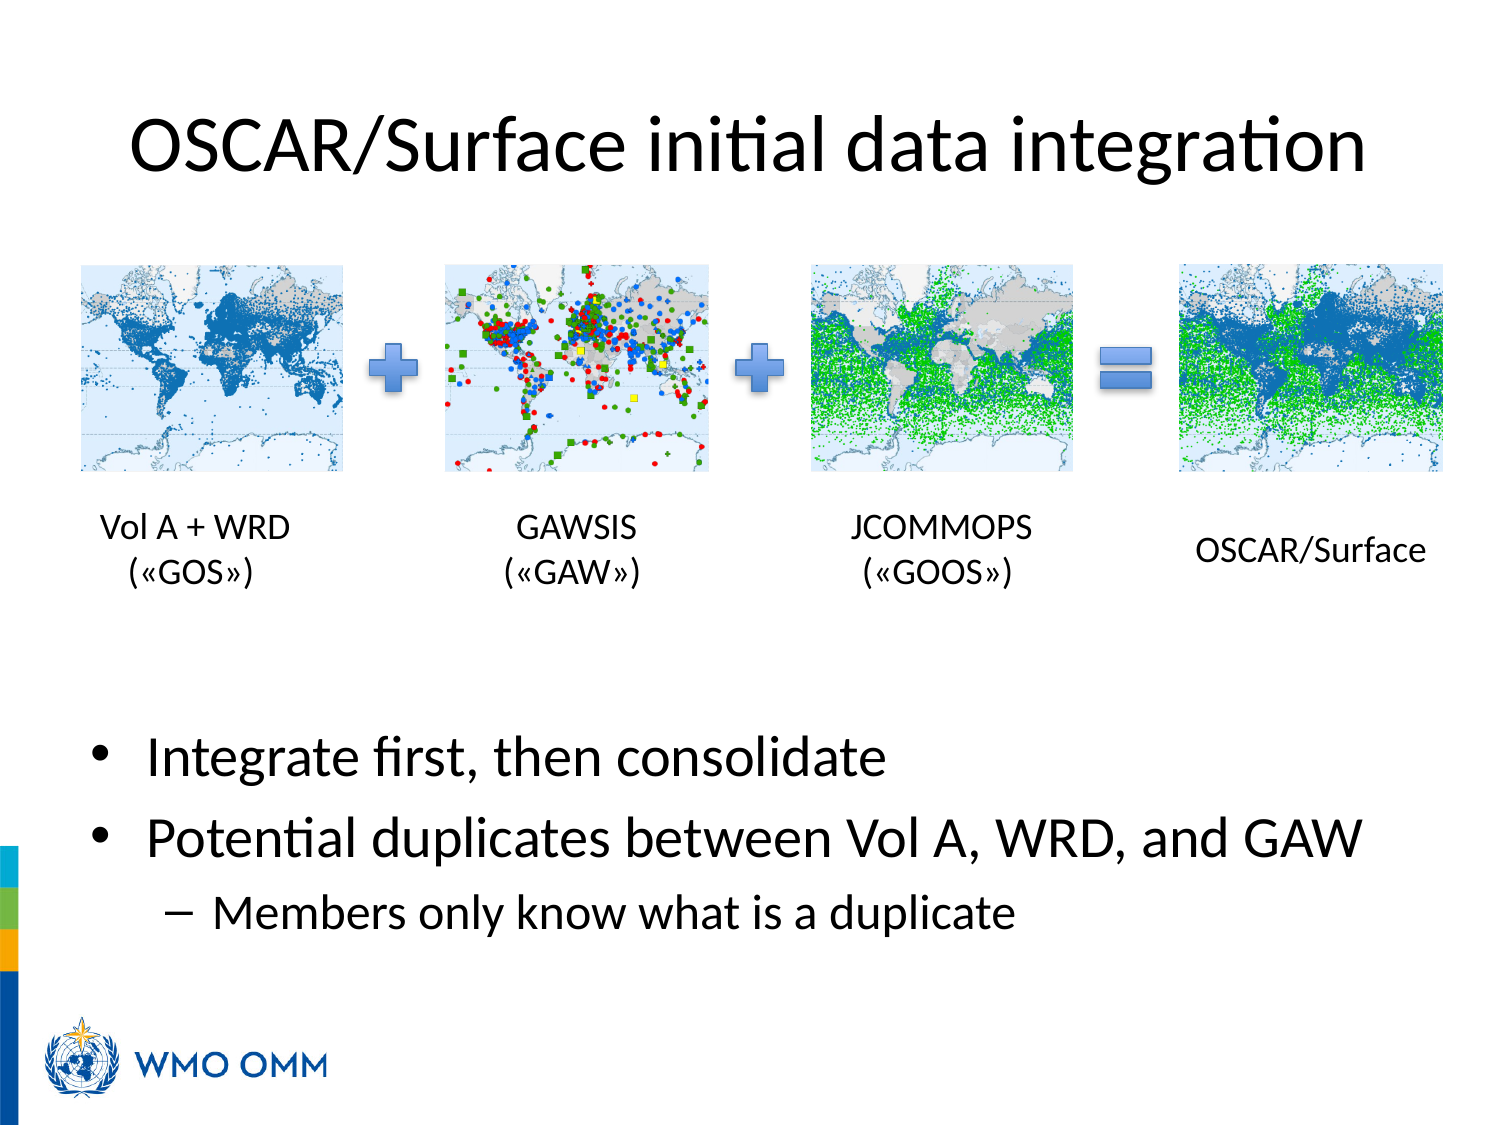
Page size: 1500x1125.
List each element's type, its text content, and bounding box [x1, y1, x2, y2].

text_box [735, 343, 784, 392]
text_box OSCAR/Surface [1180, 517, 1442, 578]
picture [79, 264, 343, 472]
picture [810, 264, 1073, 472]
text_box Vol A + WRD («GOS») [85, 494, 306, 600]
picture [1178, 264, 1443, 472]
text_box [1100, 371, 1152, 389]
list Integrate first, then consolidate Potential duplicates between Vol A, WRD, and GAW Members only know what is a duplicate [75, 710, 1425, 1005]
text_box [1100, 347, 1152, 365]
text_box GAWSIS («GAW») [488, 494, 665, 600]
picture [444, 264, 709, 472]
text_box [369, 343, 418, 392]
text_box JCOMMOPS («GOOS») [835, 494, 1048, 600]
picture [0, 845, 327, 1125]
title OSCAR/Surface initial data integration [75, 45, 1425, 233]
